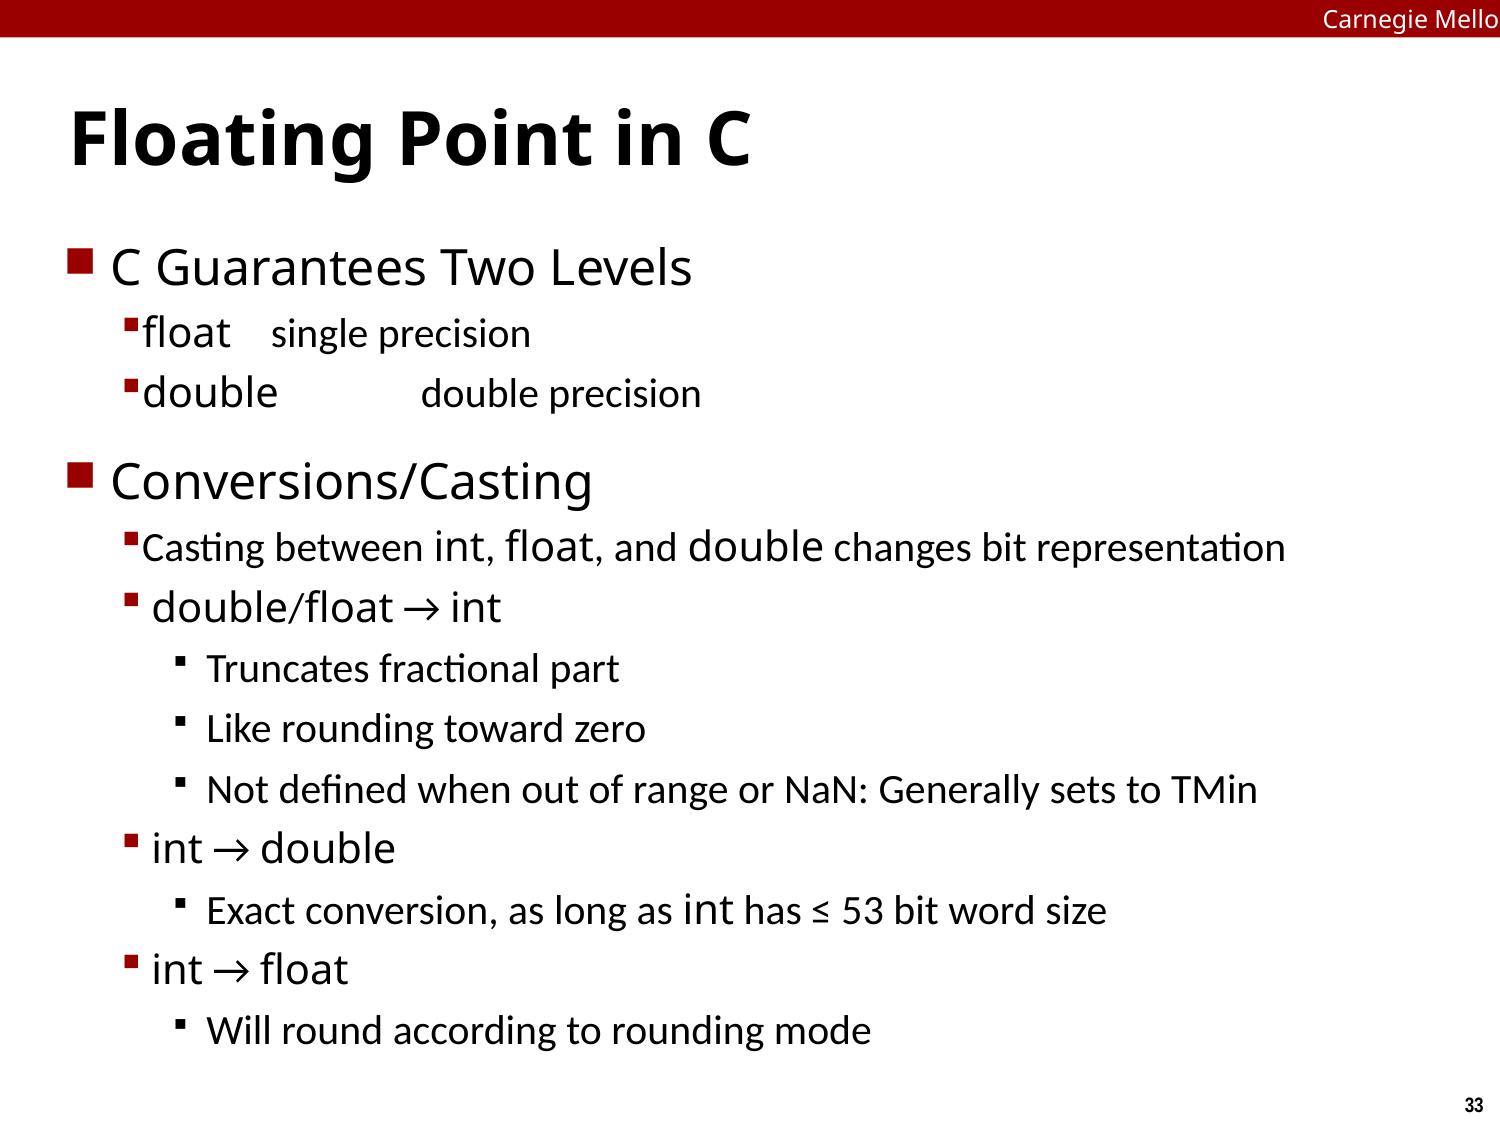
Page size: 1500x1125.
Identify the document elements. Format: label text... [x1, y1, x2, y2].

text_box Carnegie Mellon [1322, 3, 1500, 33]
text_box [0, 0, 1500, 38]
list C Guarantees Two Levels float single precision double double precision Conversions/Casting Casting between int, float, and double changes bit representation double/float → int Truncates fractional part Like rounding toward zero Not defined when out of range or NaN: Generally sets to TMin int → double Exact conversion, as long as int has ≤ 53 bit word size int → float Will round according to rounding mode [62, 228, 1438, 1122]
title Floating Point in C [62, 41, 1438, 228]
